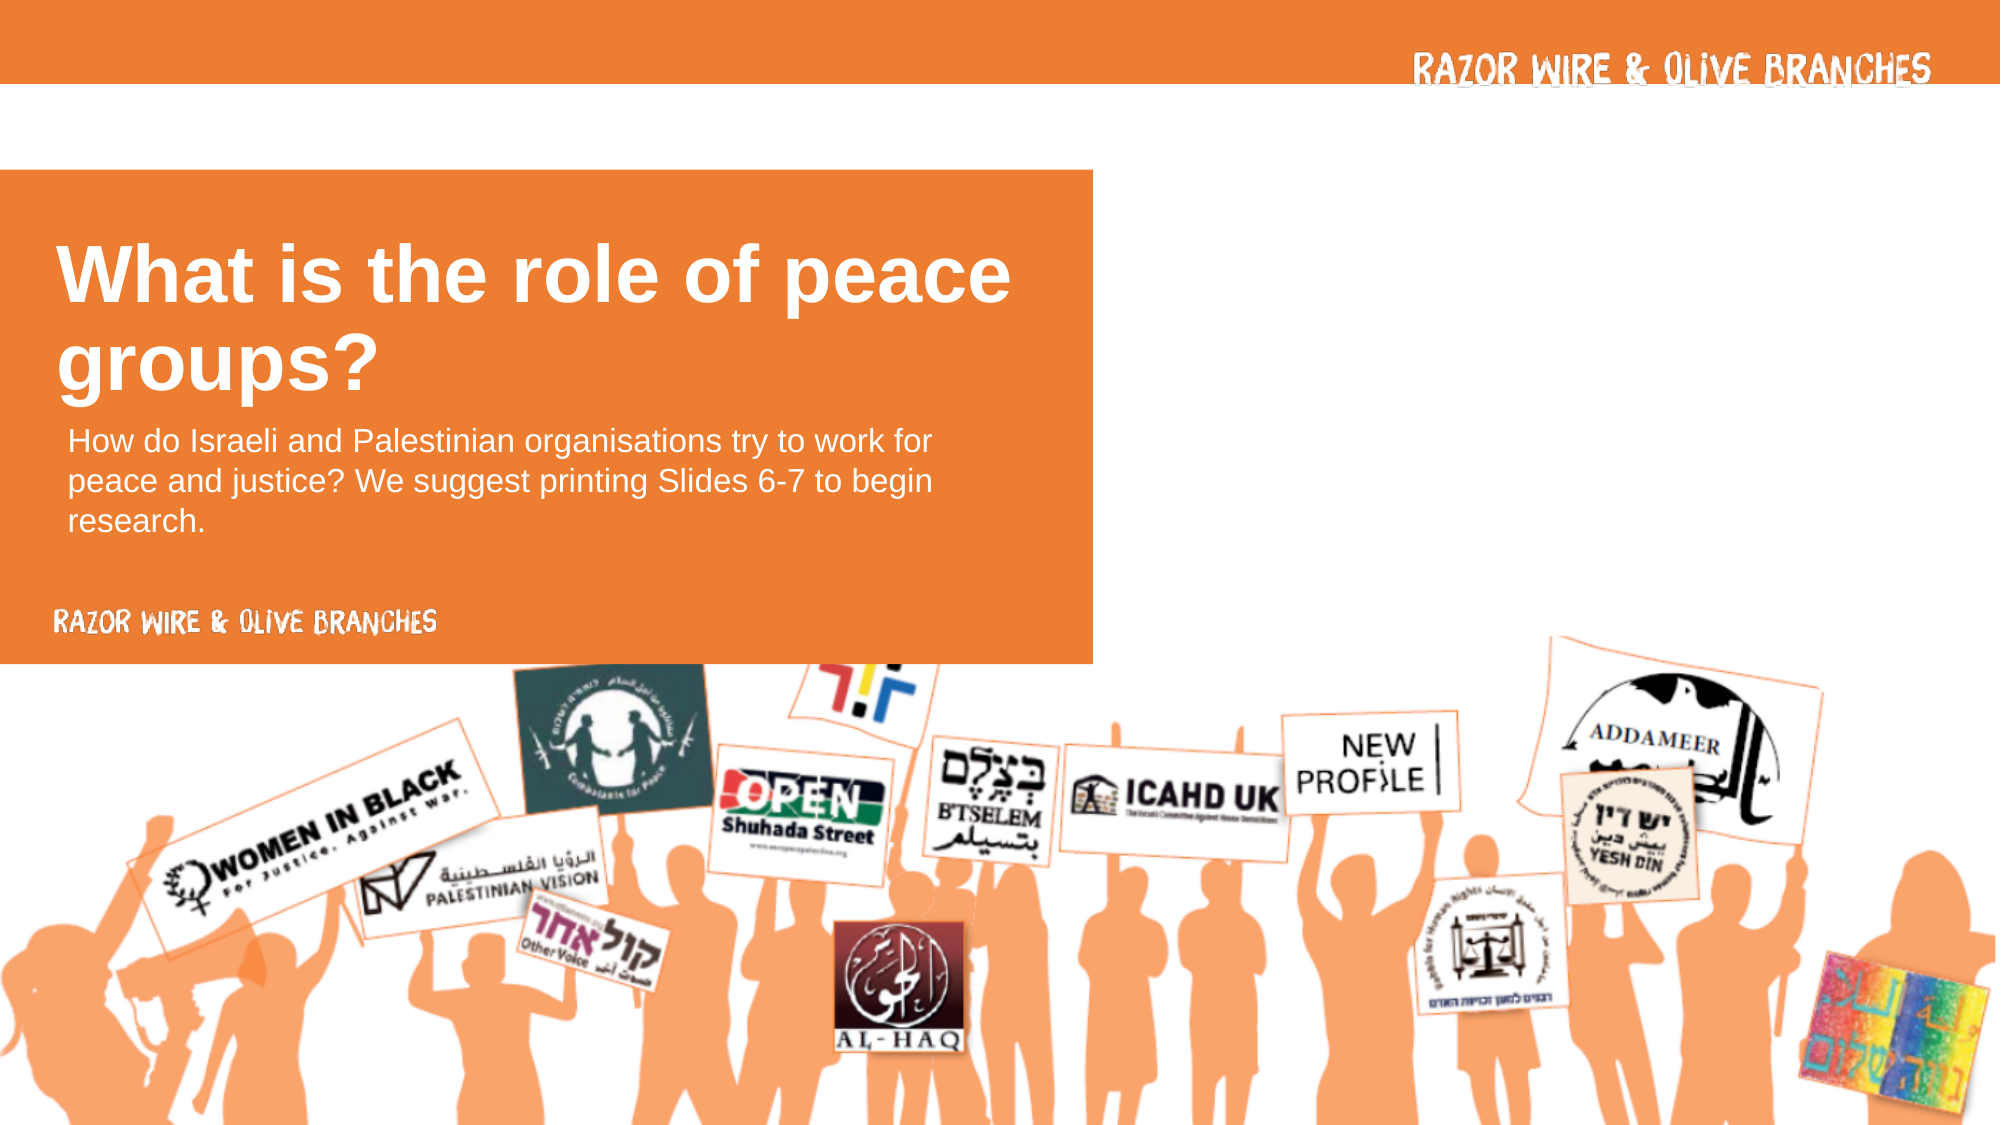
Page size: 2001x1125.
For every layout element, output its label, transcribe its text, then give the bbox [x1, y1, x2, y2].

text_box What is the role of peace groups? [41, 225, 1166, 417]
text_box How do Israeli and Palestinian organisations try to work for peace and justice? We suggest printing Slides 6-7 to begin research. [52, 411, 989, 635]
picture [0, 607, 1996, 1125]
picture [1411, 49, 1935, 89]
text_box [0, 169, 1094, 635]
